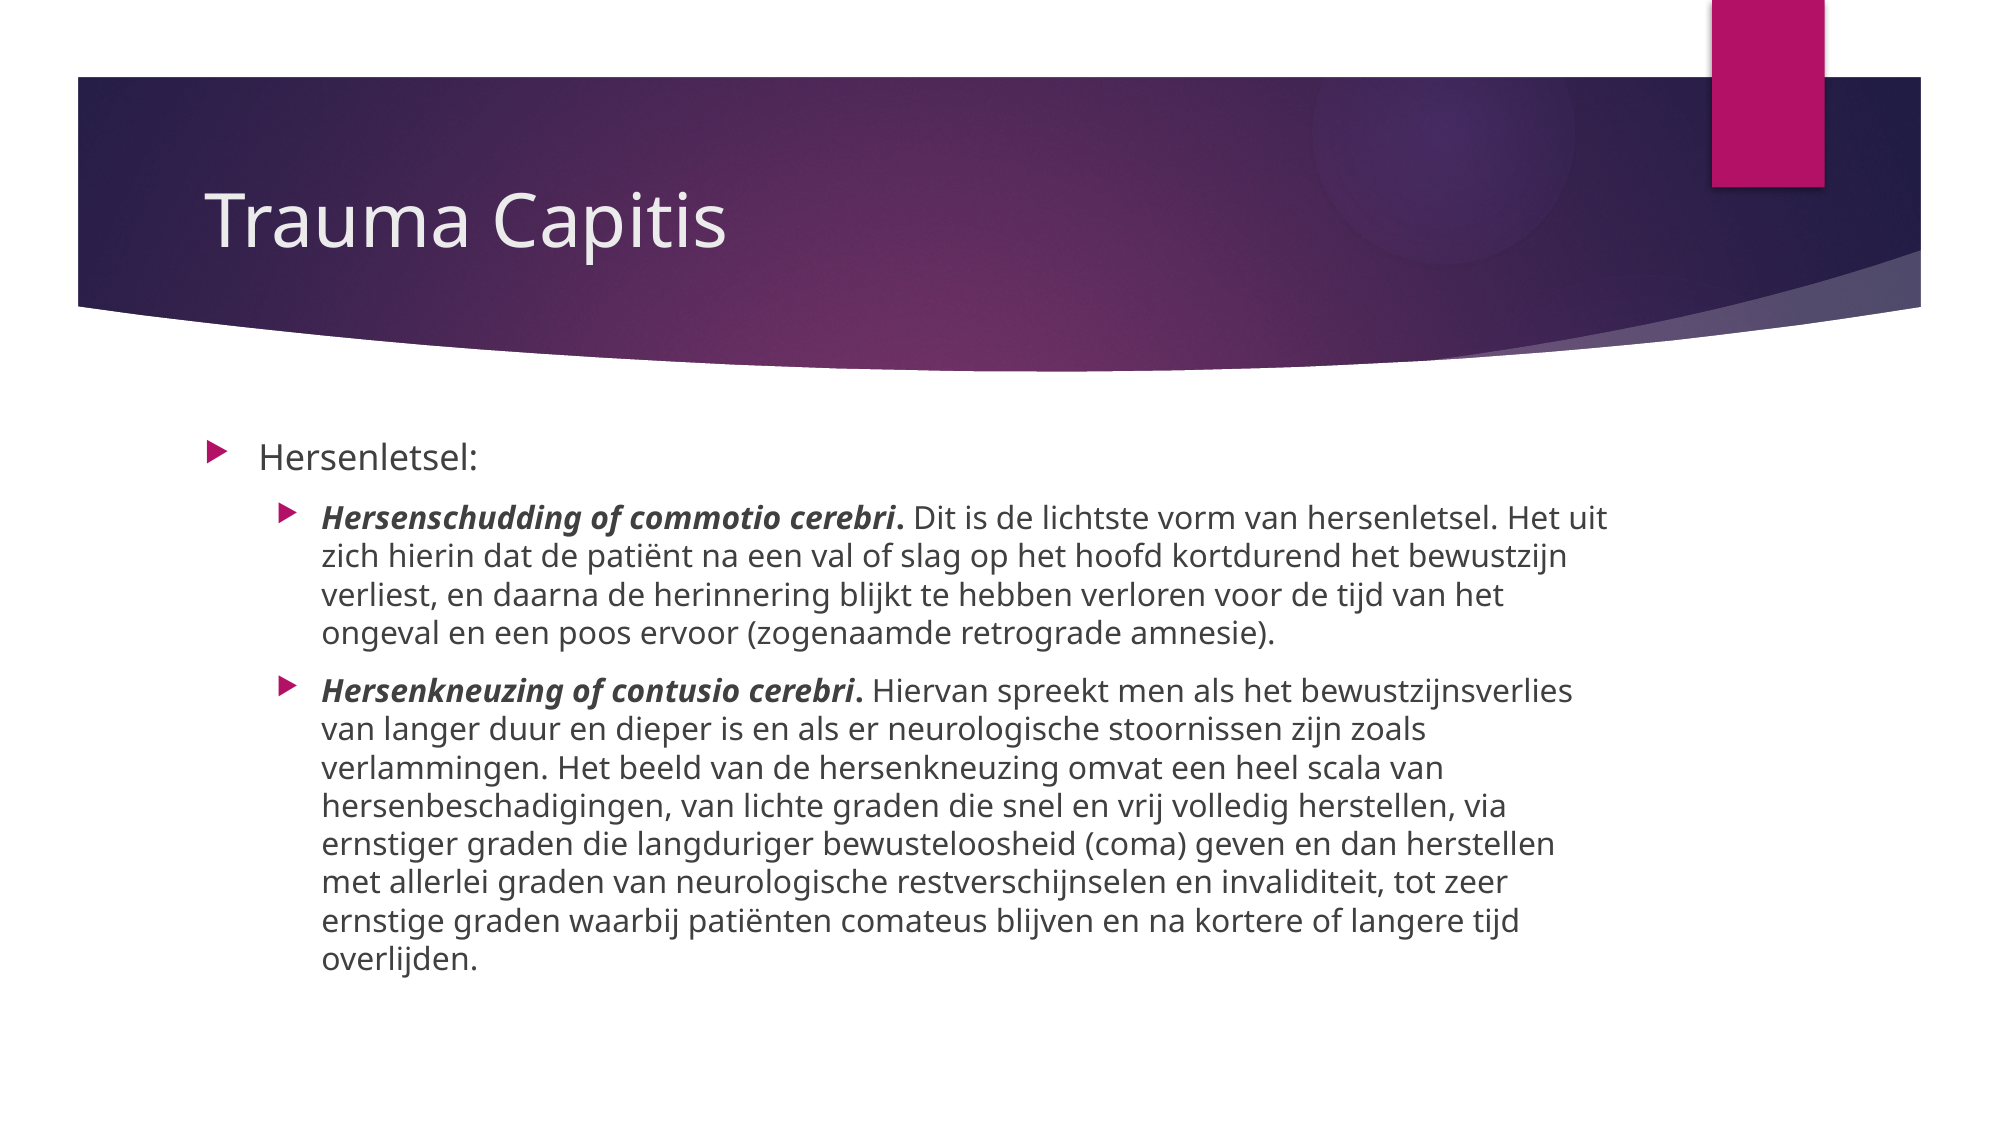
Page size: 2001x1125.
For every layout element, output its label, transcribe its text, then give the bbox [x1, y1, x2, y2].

title Trauma Capitis [189, 159, 1627, 276]
list Hersenletsel: Hersenschudding of commotio cerebri. Dit is de lichtste vorm van hersenletsel. Het uit zich hierin dat de patiënt na een val of slag op het hoofd kortdurend het bewustzijn verliest, en daarna de herinnering blijkt te hebben verloren voor de tijd van het ongeval en een poos ervoor (zogenaamde retrograde amnesie). Hersenkneuzing of contusio cerebri. Hiervan spreekt men als het bewustzijnsverlies van langer duur en dieper is en als er neurologische stoornissen zijn zoals verlammingen. Het beeld van de hersenkneuzing omvat een heel scala van hersenbeschadigingen, van lichte graden die snel en vrij volledig herstellen, via ernstiger graden die langduriger bewusteloosheid (coma) geven en dan herstellen met allerlei graden van neurologische restverschijnselen en invaliditeit, tot zeer ernstige graden waarbij patiënten comateus blijven en na kortere of langere tijd overlijden. [189, 427, 1638, 988]
